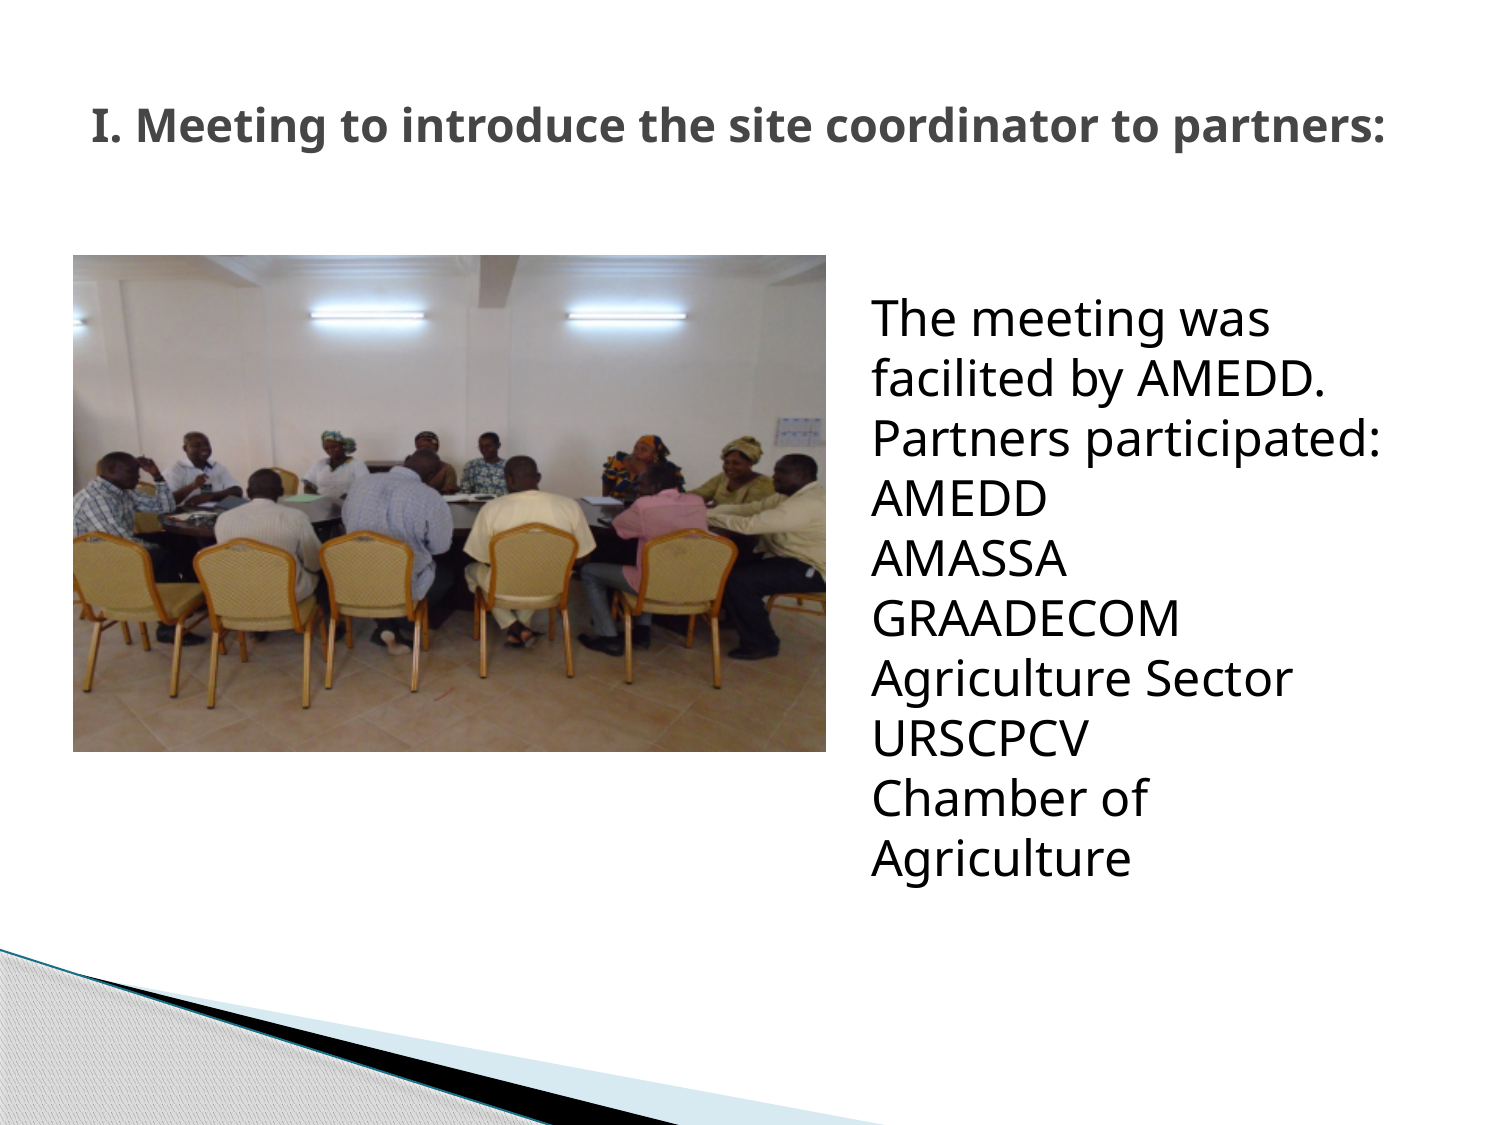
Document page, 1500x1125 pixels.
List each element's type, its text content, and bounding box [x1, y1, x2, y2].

title I. Meeting to introduce the site coordinator to partners: [76, 30, 1427, 219]
picture [73, 255, 826, 752]
text_box The meeting was facilited by AMEDD. Partners participated: AMEDD AMASSA GRAADECOM Agriculture Sector URSCPCV Chamber of Agriculture [856, 278, 1400, 894]
